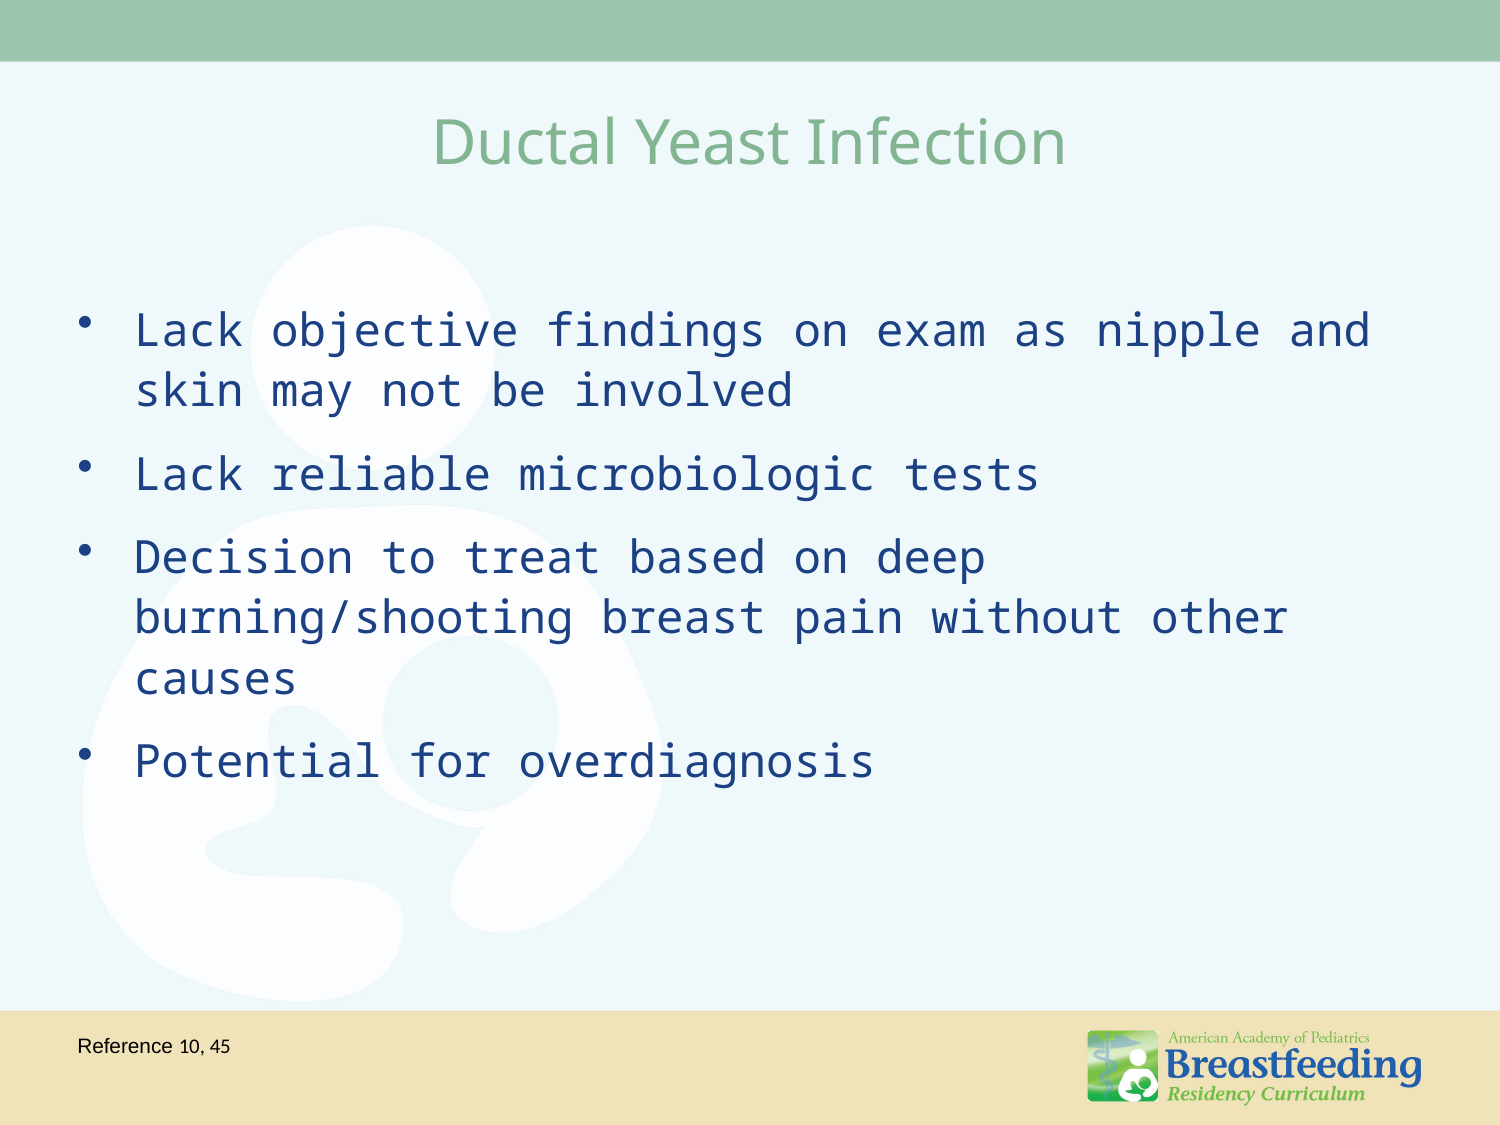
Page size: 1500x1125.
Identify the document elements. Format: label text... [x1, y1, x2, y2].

text_box Reference 10, 45 [62, 1025, 325, 1065]
picture [0, 0, 1500, 1125]
title Ductal Yeast Infection [74, 42, 1426, 238]
list Lack objective findings on exam as nipple and skin may not be involved Lack reliable microbiologic tests Decision to treat based on deep burning/shooting breast pain without other causes Potential for overdiagnosis [62, 287, 1413, 801]
